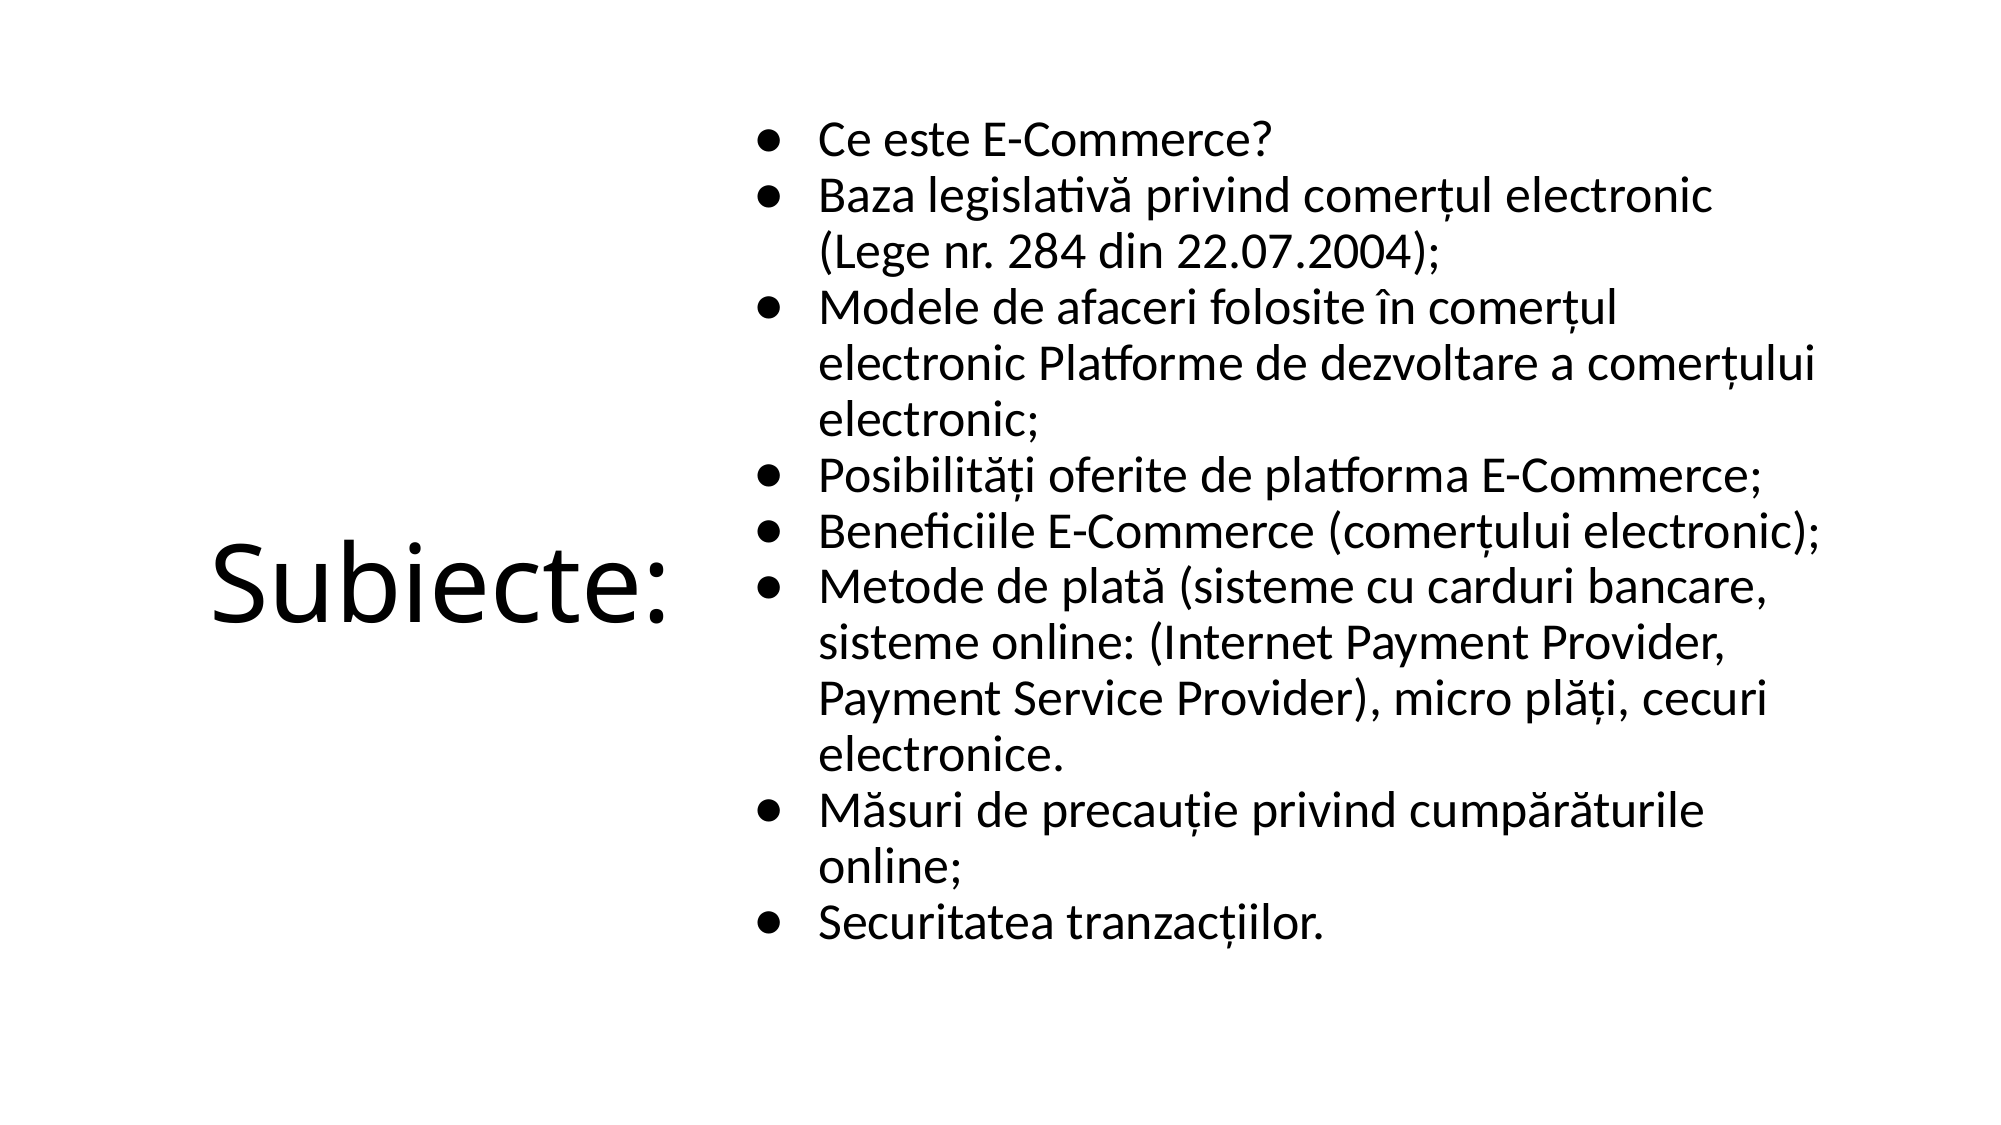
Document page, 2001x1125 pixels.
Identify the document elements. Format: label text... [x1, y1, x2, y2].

list Ce este E-Commerce? Baza legislativă privind comerțul electronic (Lege nr. 284 din 22.07.2004); Modele de afaceri folosite în comerțul electronic Platforme de dezvoltare a comerțului electronic; Posibilități oferite de platforma E-Commerce; Beneficiile E-Commerce (comerțului electronic); Metode de plată (sisteme cu carduri bancare, sisteme online: (Internet Payment Provider, Payment Service Provider), micro plăți, cecuri electronice. Măsuri de precauție privind cumpărăturile online; Securitatea tranzacțiilor. [702, 91, 1848, 972]
title Subiecte: [189, 203, 702, 972]
